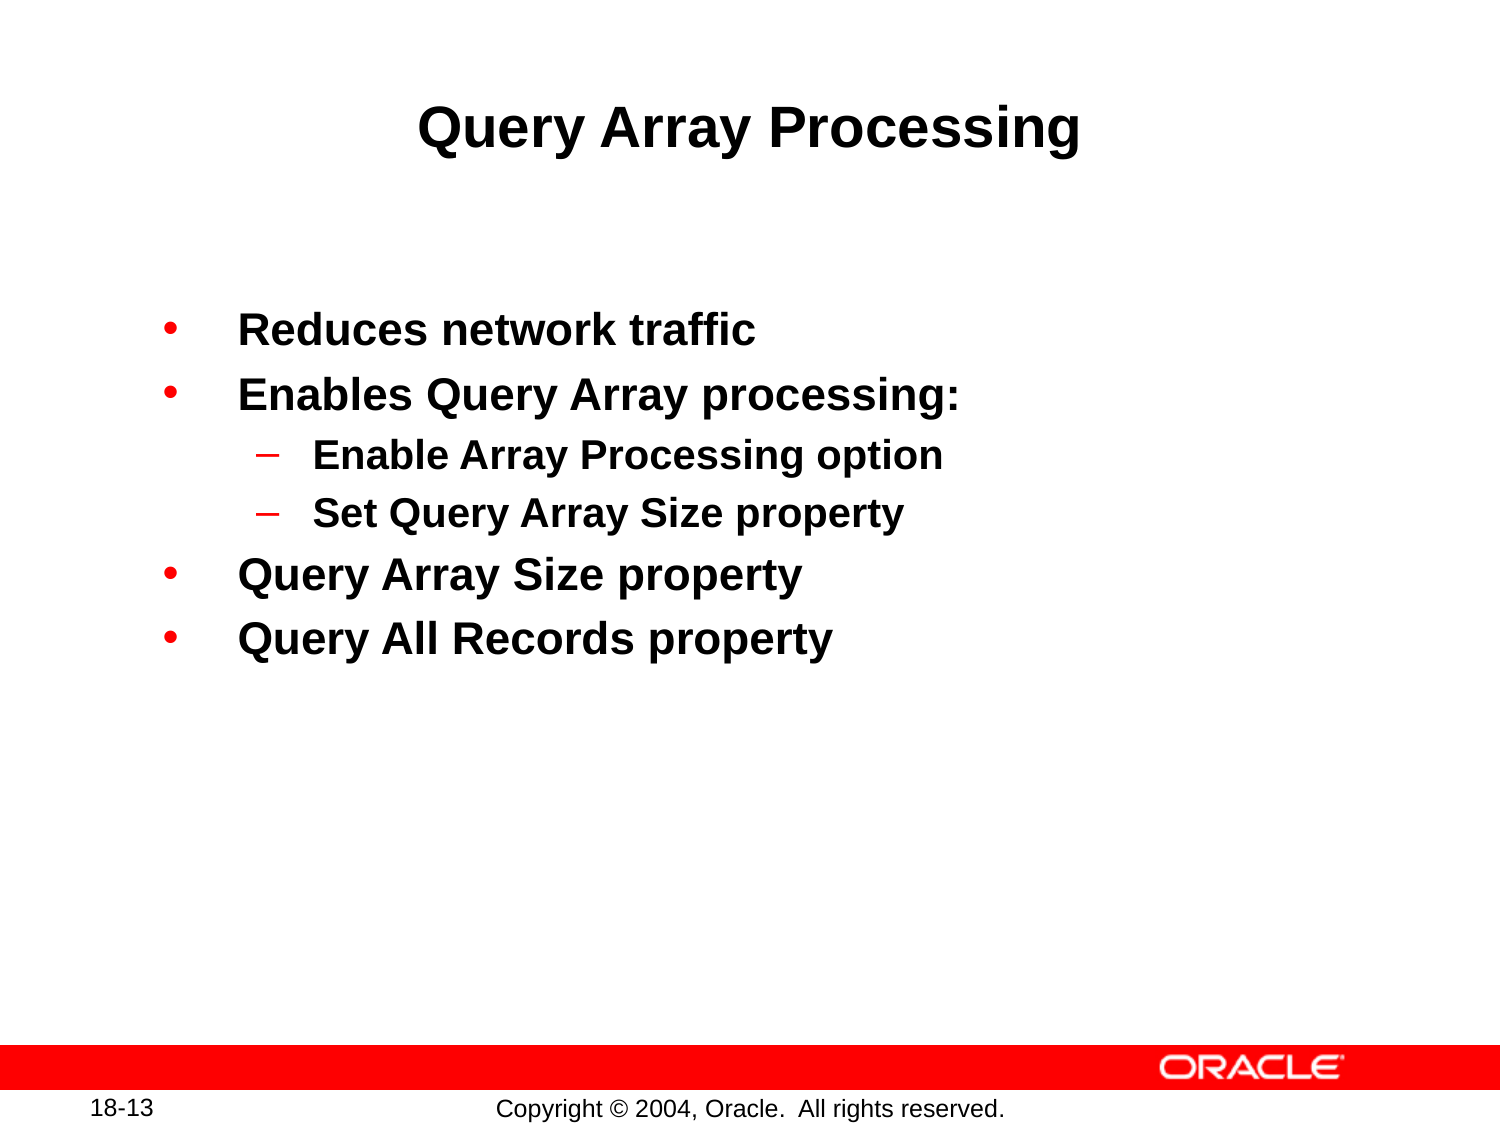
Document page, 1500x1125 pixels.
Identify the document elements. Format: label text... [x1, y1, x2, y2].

title Query Array Processing [149, 87, 1351, 232]
list Reduces network traffic Enables Query Array processing: Enable Array Processing option Set Query Array Size property Query Array Size property Query All Records property [141, 297, 1351, 603]
